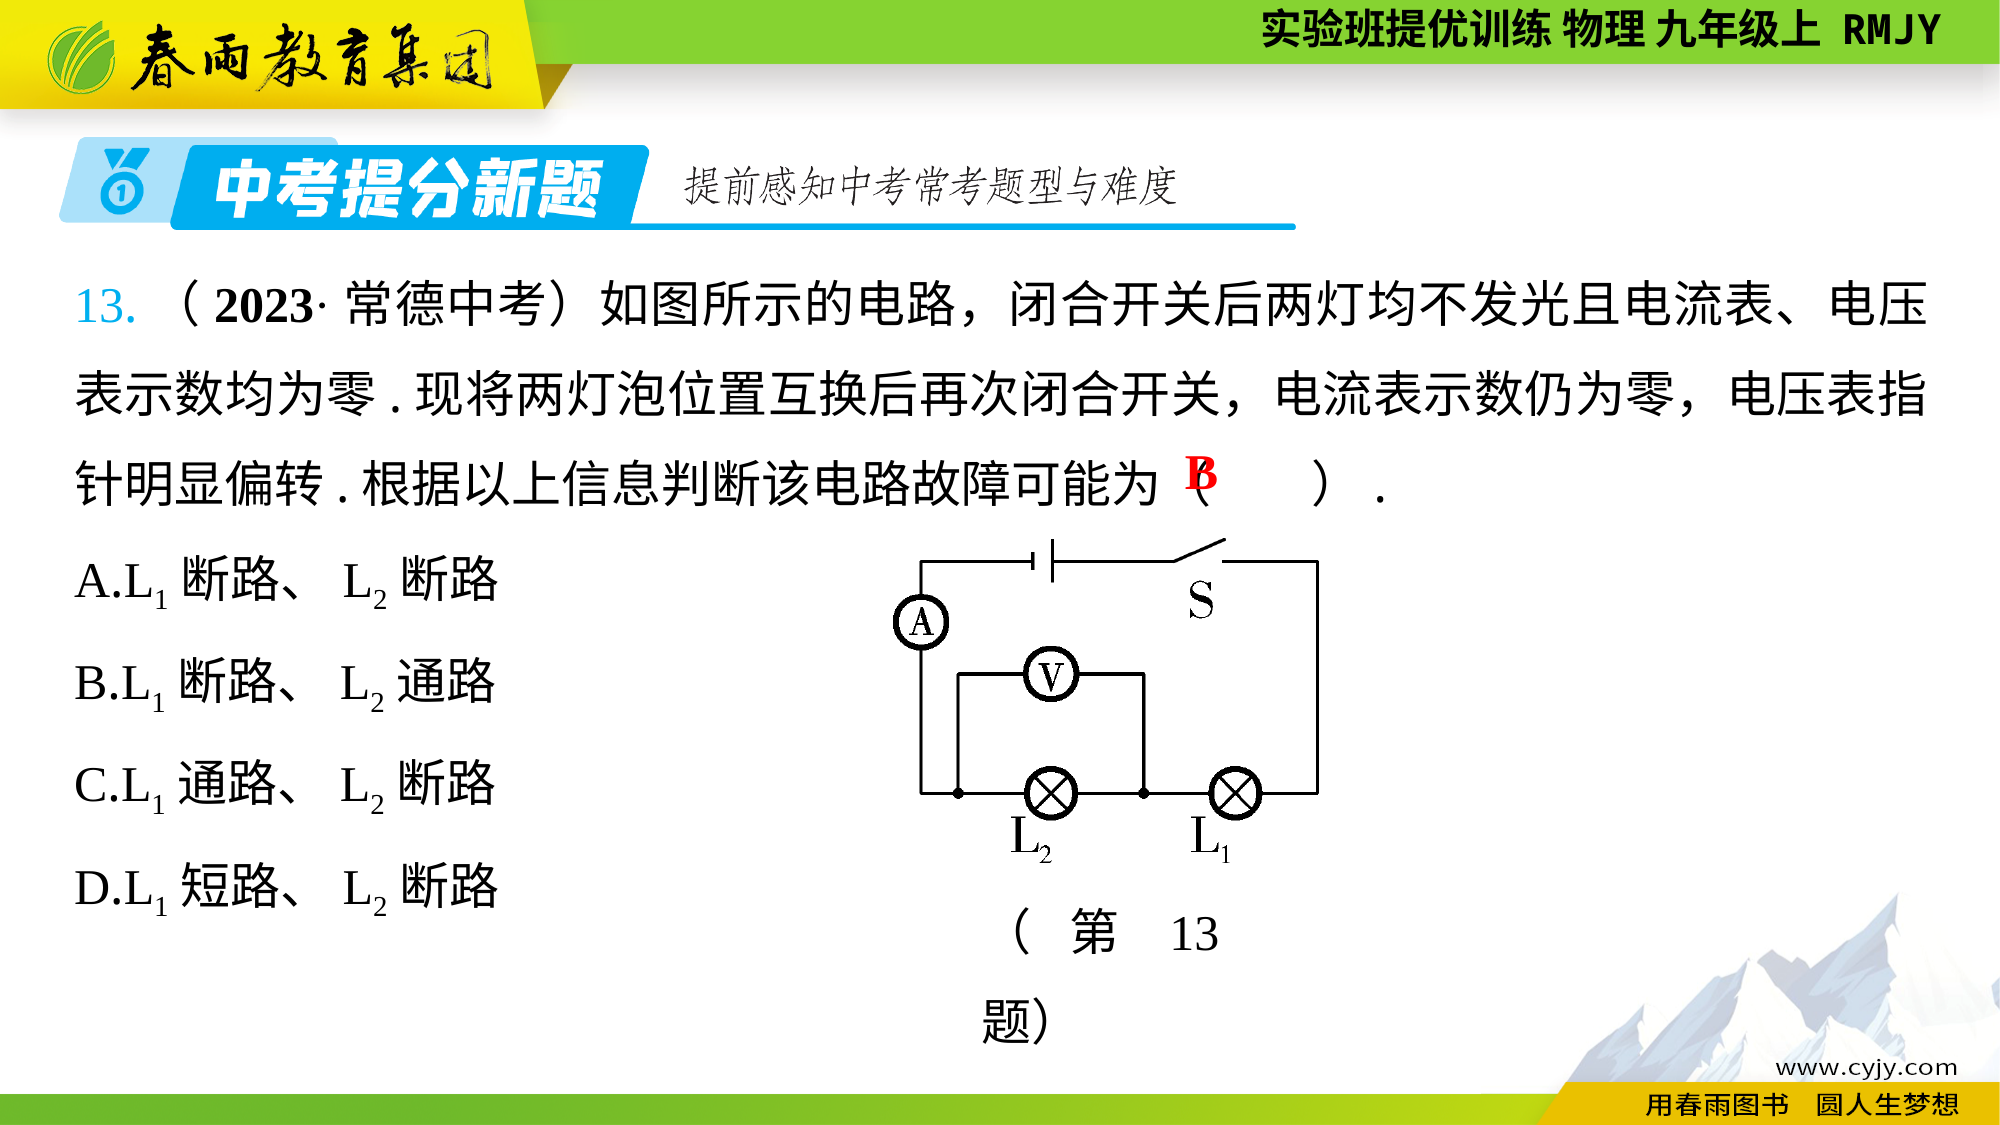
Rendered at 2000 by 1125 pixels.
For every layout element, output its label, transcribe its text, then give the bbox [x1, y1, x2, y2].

list 13.（2023·常德中考）如图所示的电路，闭合开关后两灯均不发光且电流表、电压表示数均为零.现将两灯泡位置互换后再次闭合开关，电流表示数仍为零，电压表指针明显偏转.根据以上信息判断该电路故障可能为（ ）. A.L1断路、L2断路 B.L1断路、L2通路 C.L1通路、L2断路 D.L1短路、L2断路 [59, 235, 1944, 887]
text_box B [1169, 431, 1233, 507]
text_box （第13题） [966, 872, 1247, 968]
picture [0, 0, 2000, 1125]
